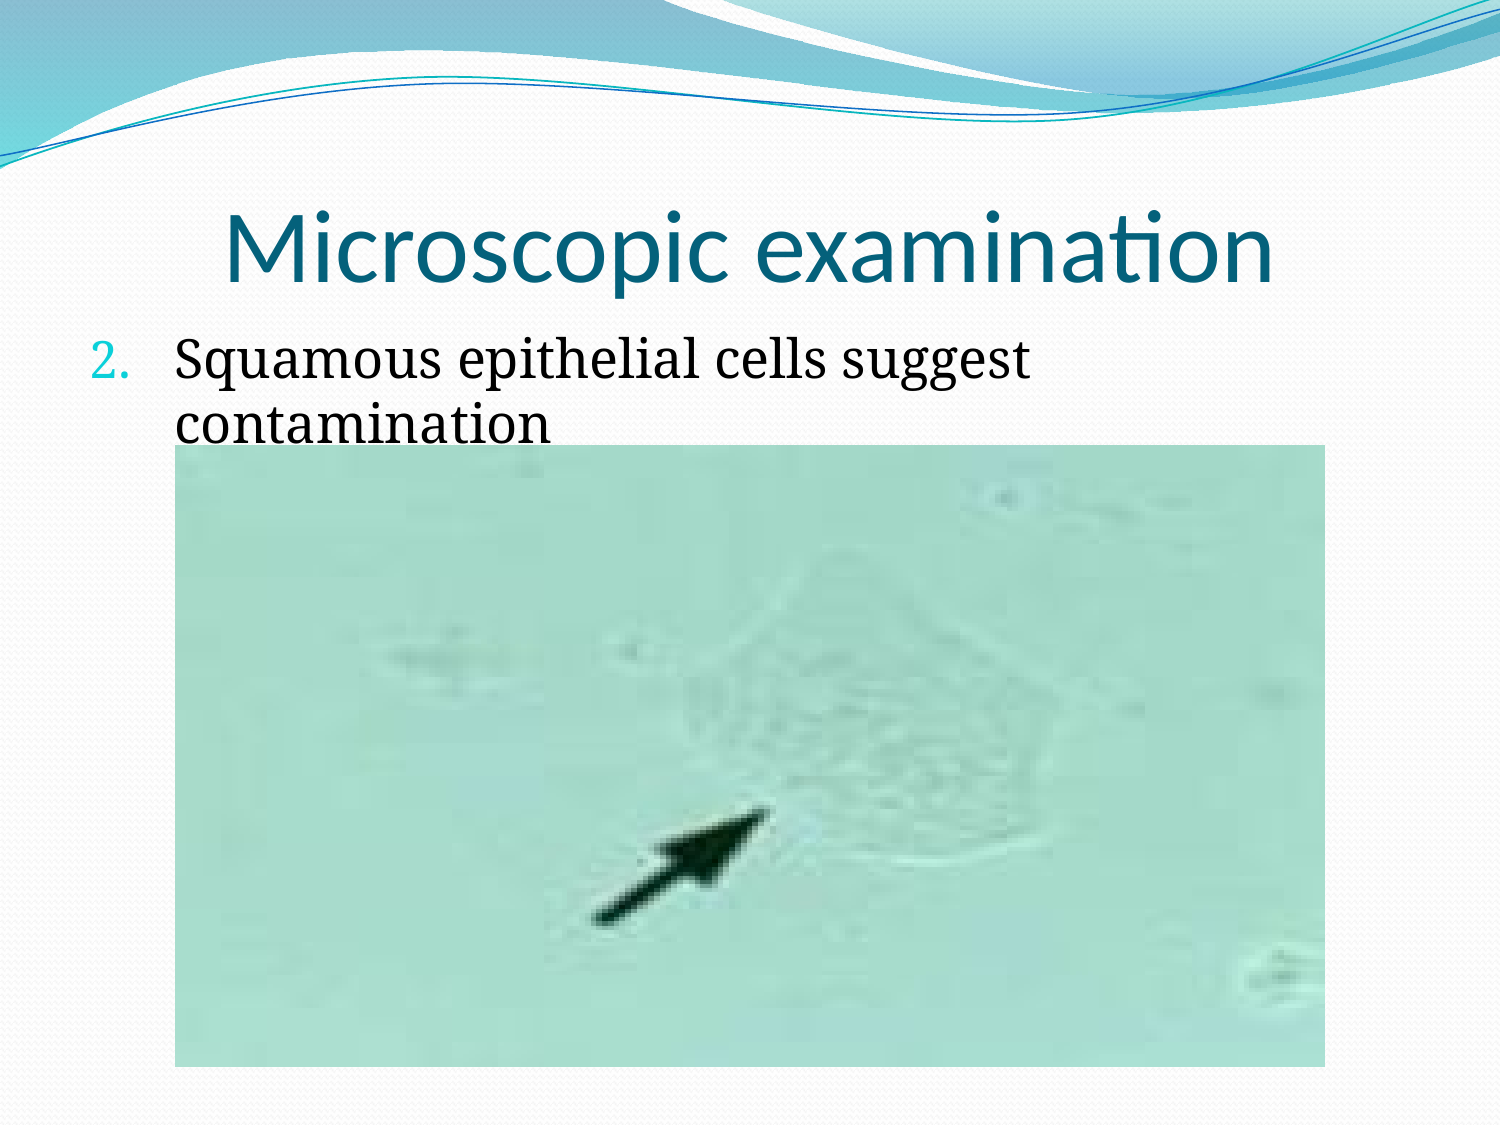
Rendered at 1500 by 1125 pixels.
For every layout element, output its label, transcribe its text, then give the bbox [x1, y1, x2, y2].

title Microscopic examination [75, 115, 1425, 303]
picture [175, 445, 1325, 1067]
list Squamous epithelial cells suggest contamination [75, 317, 1425, 1038]
